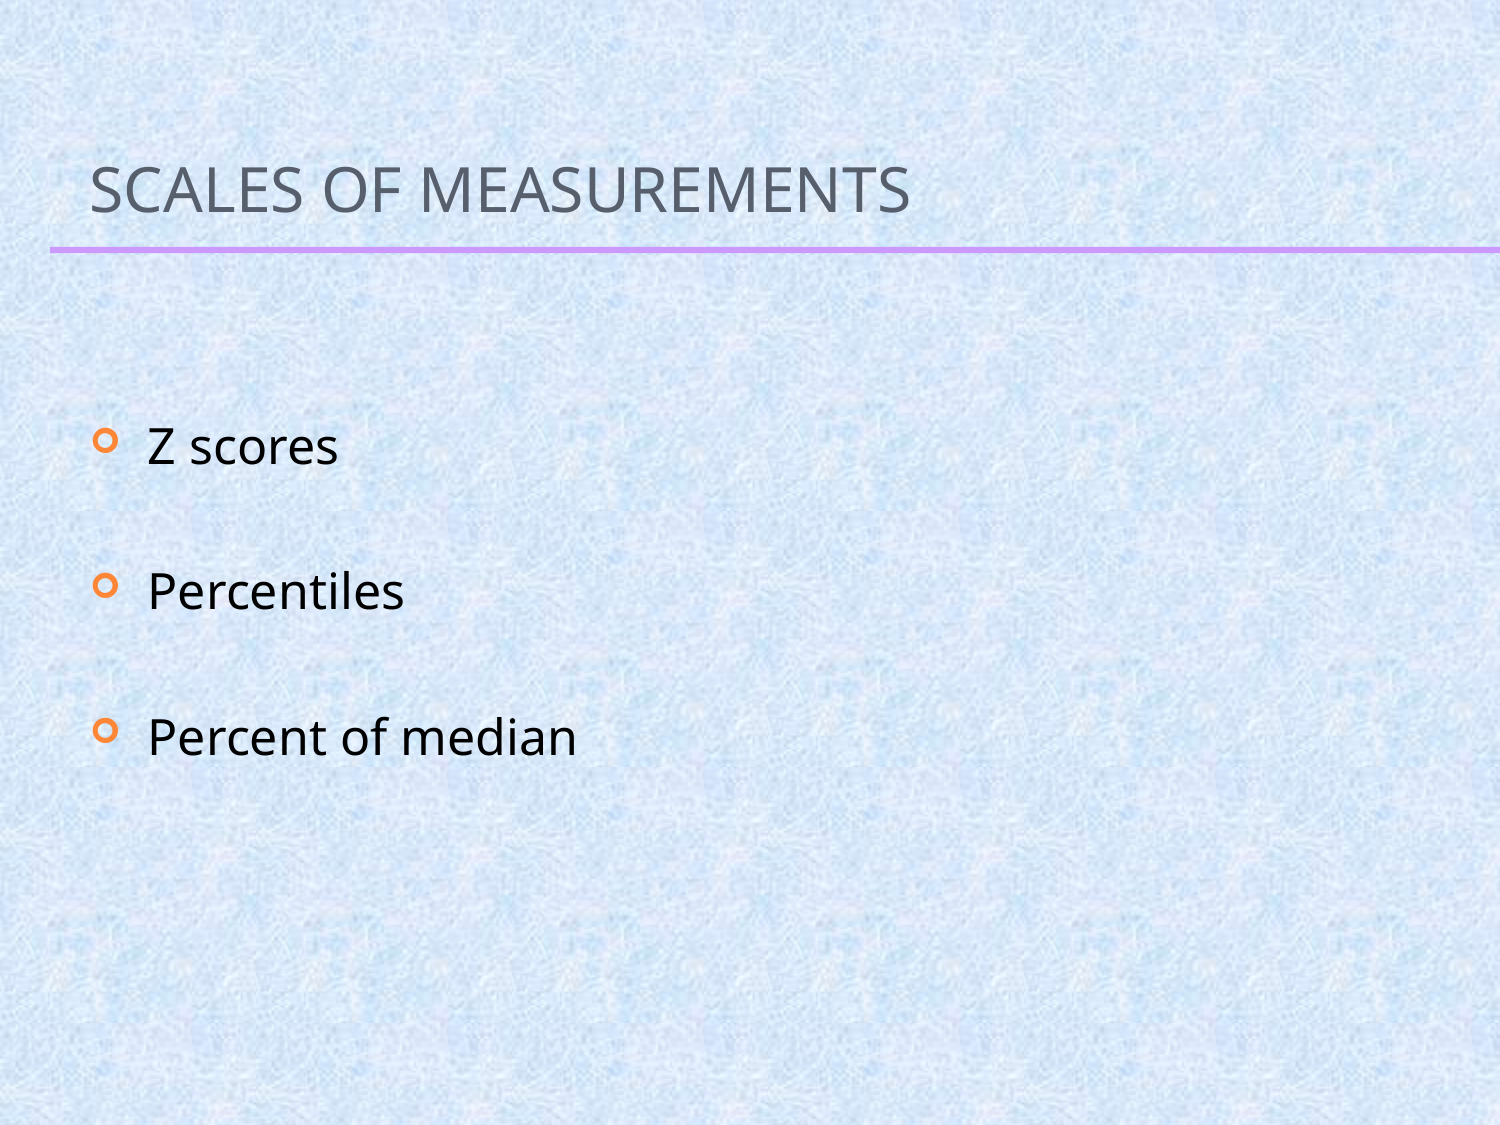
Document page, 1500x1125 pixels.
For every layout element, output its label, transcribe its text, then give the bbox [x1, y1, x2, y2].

list Z scores Percentiles Percent of median [75, 262, 1300, 1062]
picture [0, 0, 1500, 1125]
title Scales of Measurements [75, 45, 1300, 233]
